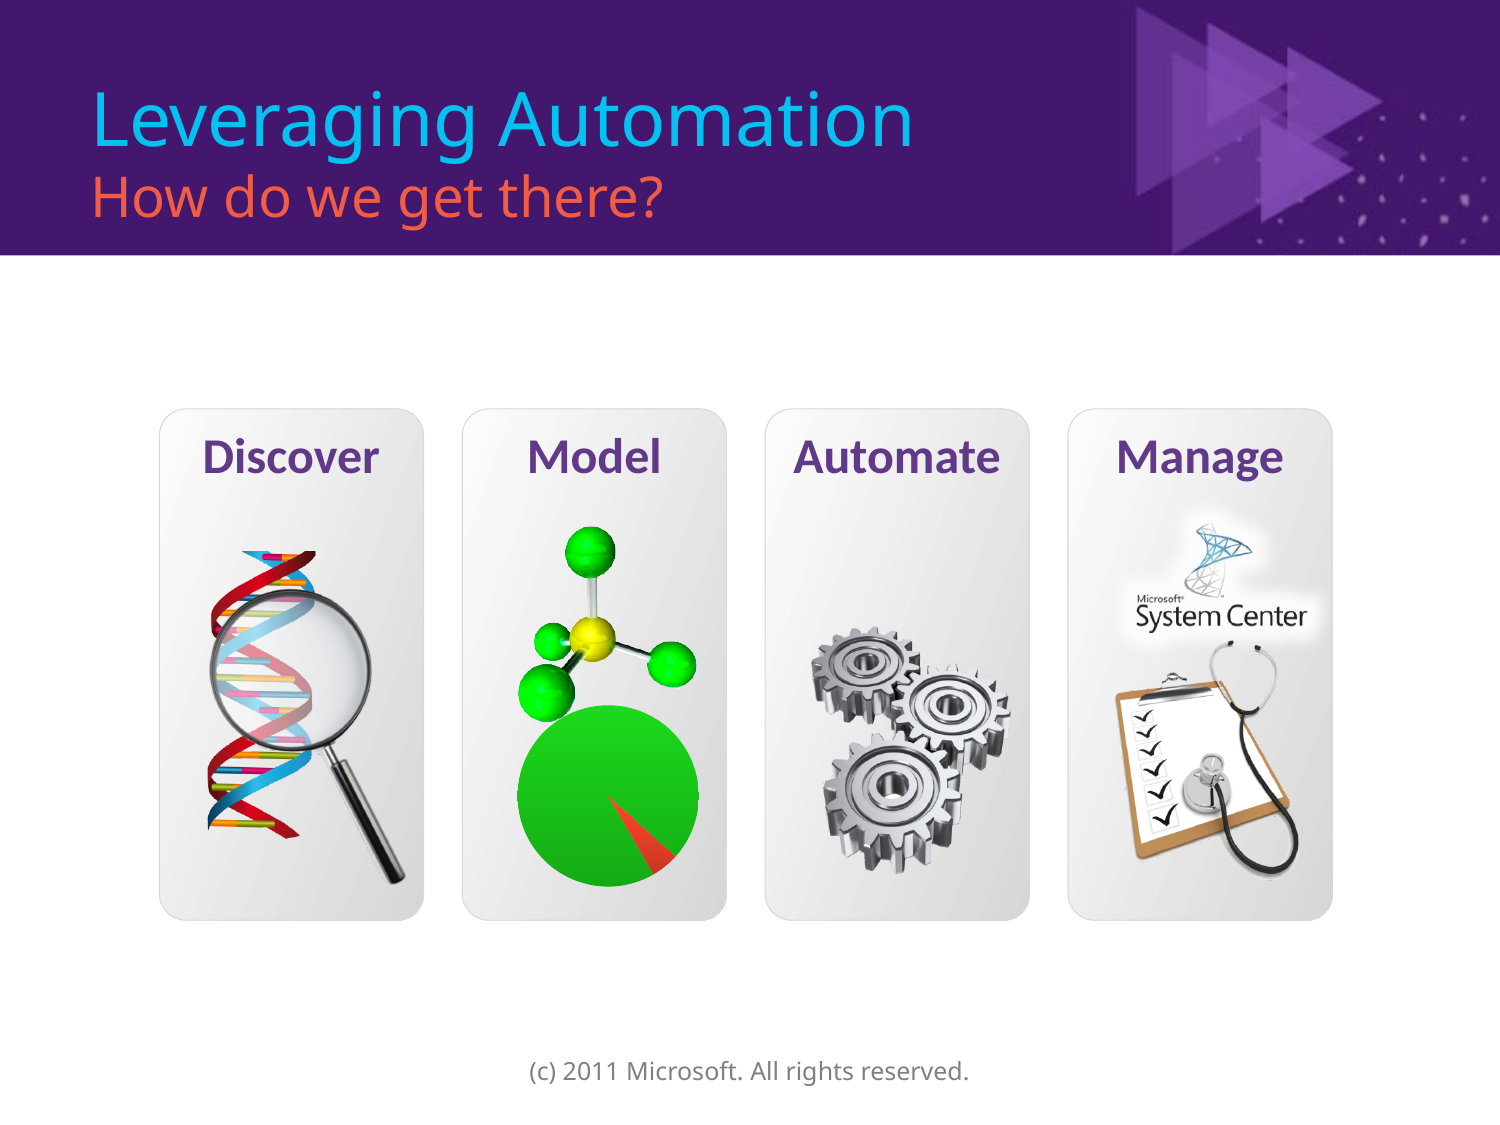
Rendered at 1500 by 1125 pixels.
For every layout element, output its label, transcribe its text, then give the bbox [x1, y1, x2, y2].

picture [801, 620, 1030, 881]
text_box Discover [157, 406, 426, 737]
title Leveraging Automation How do we get there? [75, 56, 1425, 244]
picture [0, 0, 1500, 255]
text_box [504, 522, 711, 891]
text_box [1091, 513, 1345, 881]
text_box [1074, 489, 1335, 657]
text_box Discover [157, 772, 426, 923]
picture [145, 551, 504, 900]
footer (c) 2011 Microsoft. All rights reserved. [512, 1042, 988, 1103]
text_box Manage [1065, 406, 1335, 923]
text_box Automate [763, 406, 1032, 923]
text_box Model [460, 406, 729, 923]
